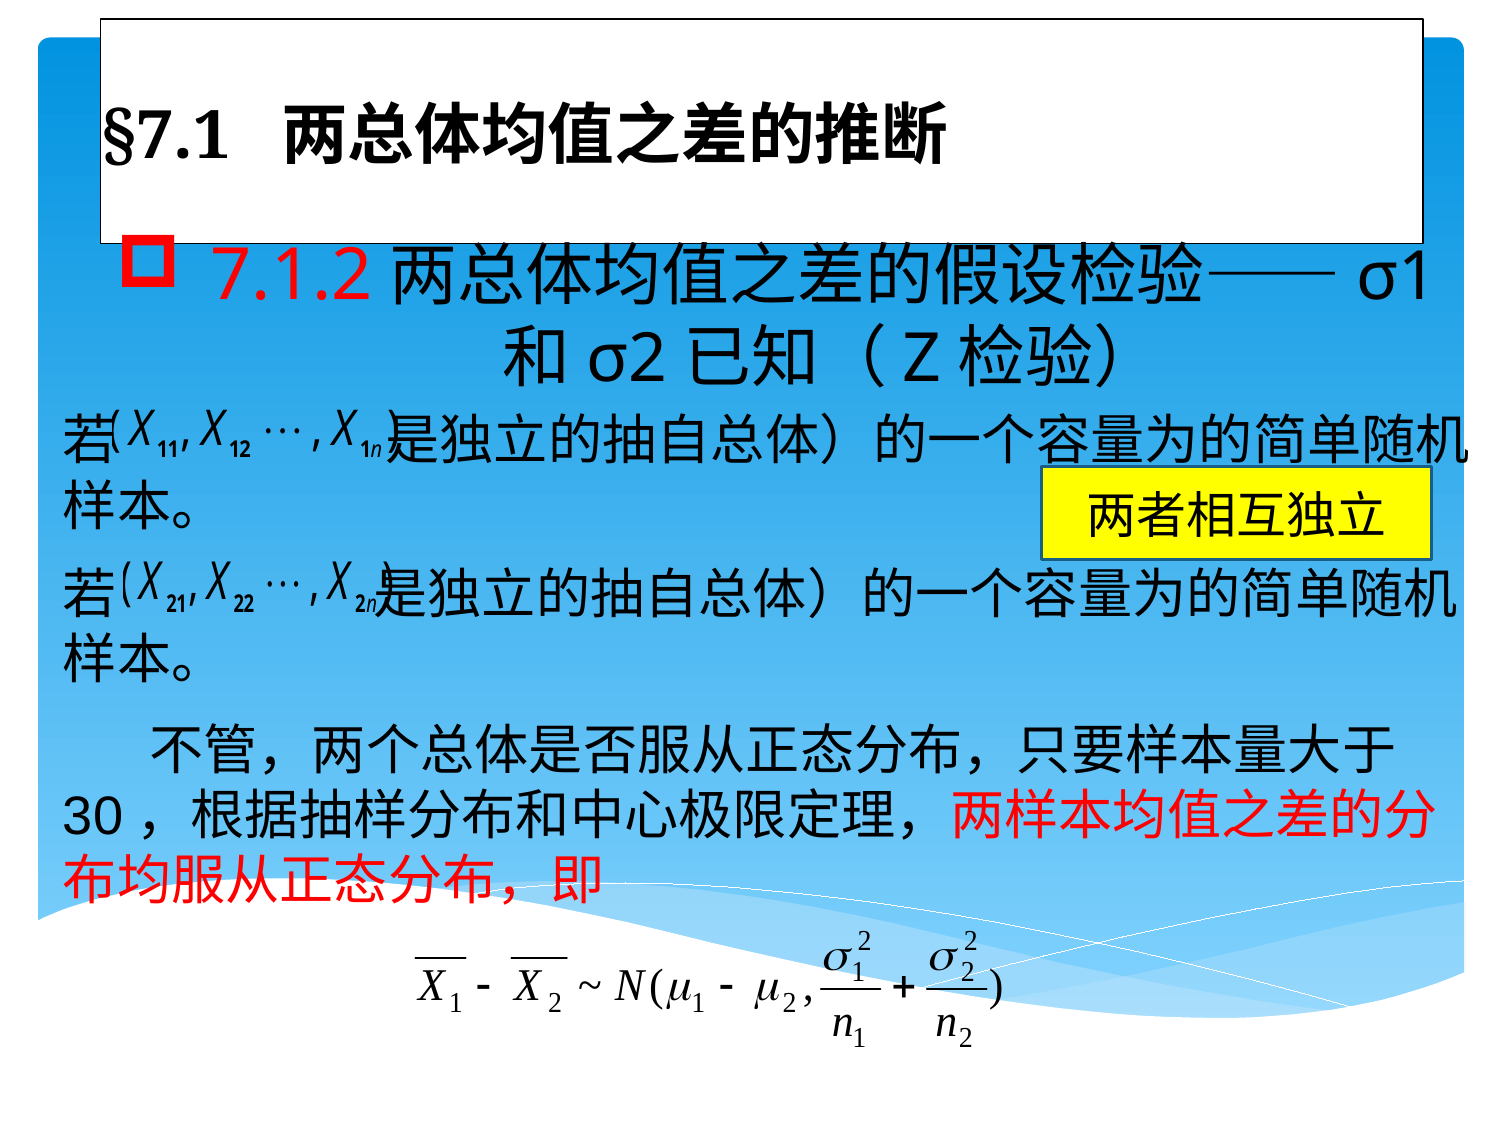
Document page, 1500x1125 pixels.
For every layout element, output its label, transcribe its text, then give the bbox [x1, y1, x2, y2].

subtitle 7.1.2两总体均值之差的假设检验——σ1和σ2已知（Z检验） [84, 219, 1490, 404]
text_box 两者相互独立 [1040, 465, 1433, 560]
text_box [407, 917, 1011, 1059]
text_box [123, 546, 401, 621]
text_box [111, 395, 407, 466]
text_box 不管，两个总体是否服从正态分布，只要样本量大于30，根据抽样分布和中心极限定理，两样本均值之差的分布均服从正态分布，即 [47, 560, 1478, 919]
title §7.1 两总体均值之差的推断 [100, 19, 1424, 219]
